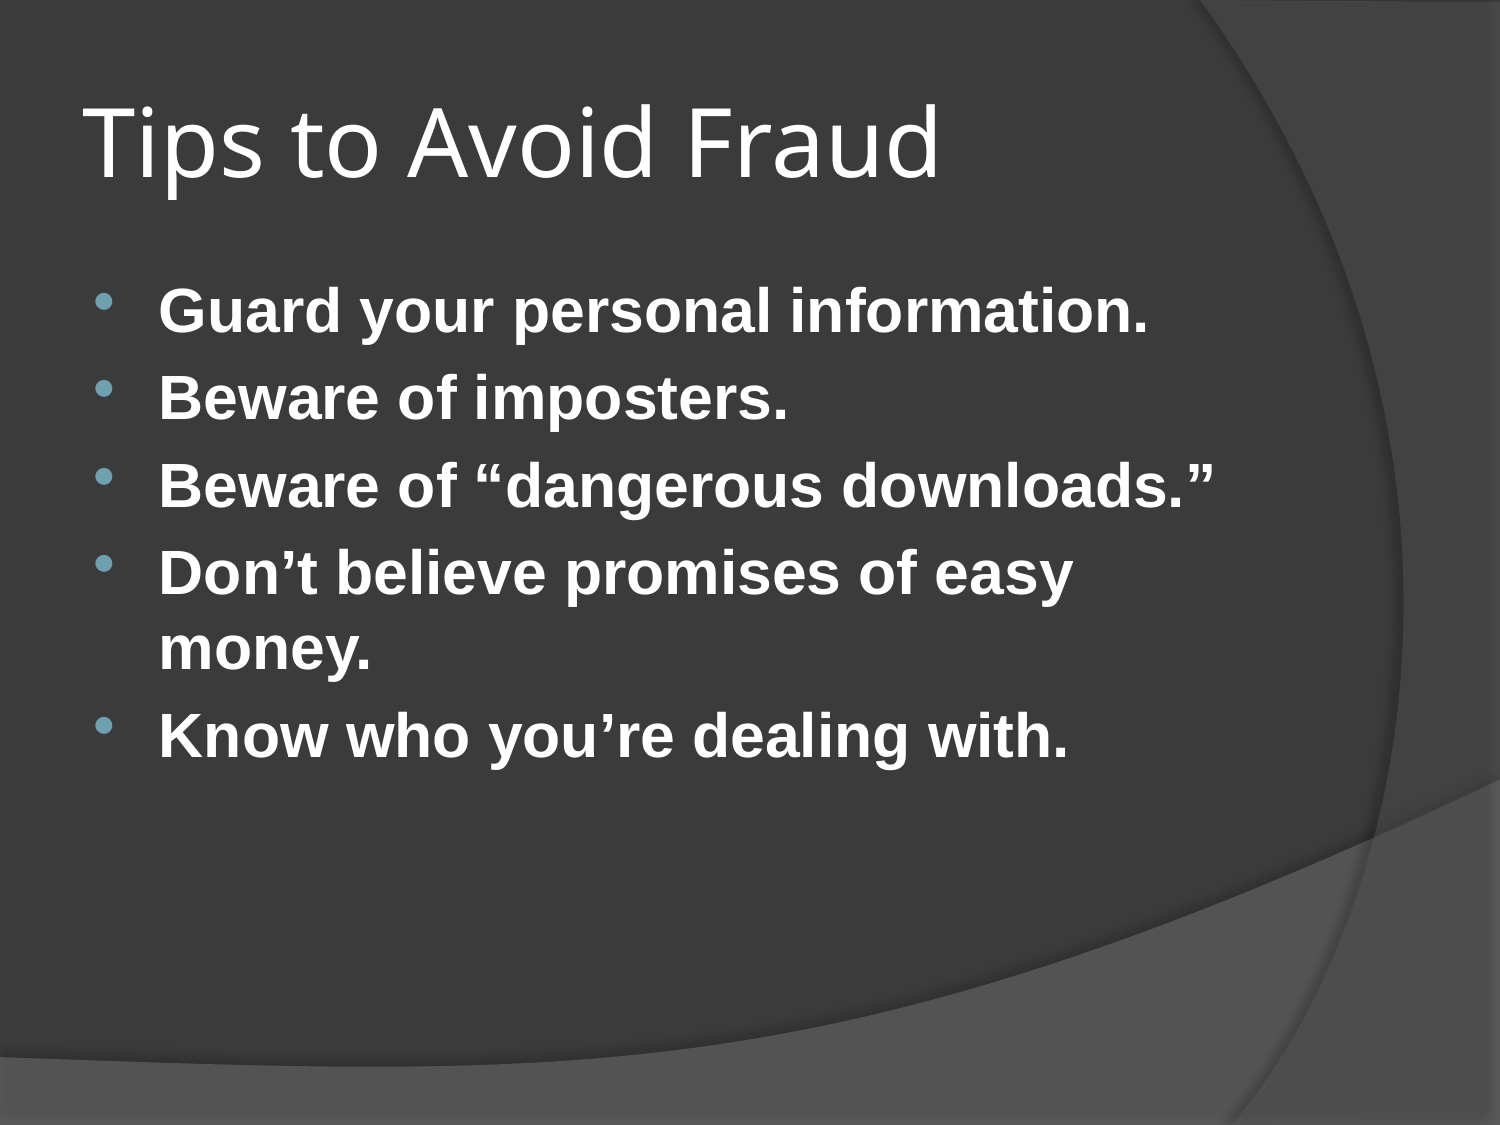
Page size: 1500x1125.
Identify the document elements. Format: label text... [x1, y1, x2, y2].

list Guard your personal information. Beware of imposters. Beware of “dangerous downloads.” Don’t believe promises of easy money. Know who you’re dealing with. [75, 262, 1300, 1005]
title Tips to Avoid Fraud [75, 45, 1300, 233]
